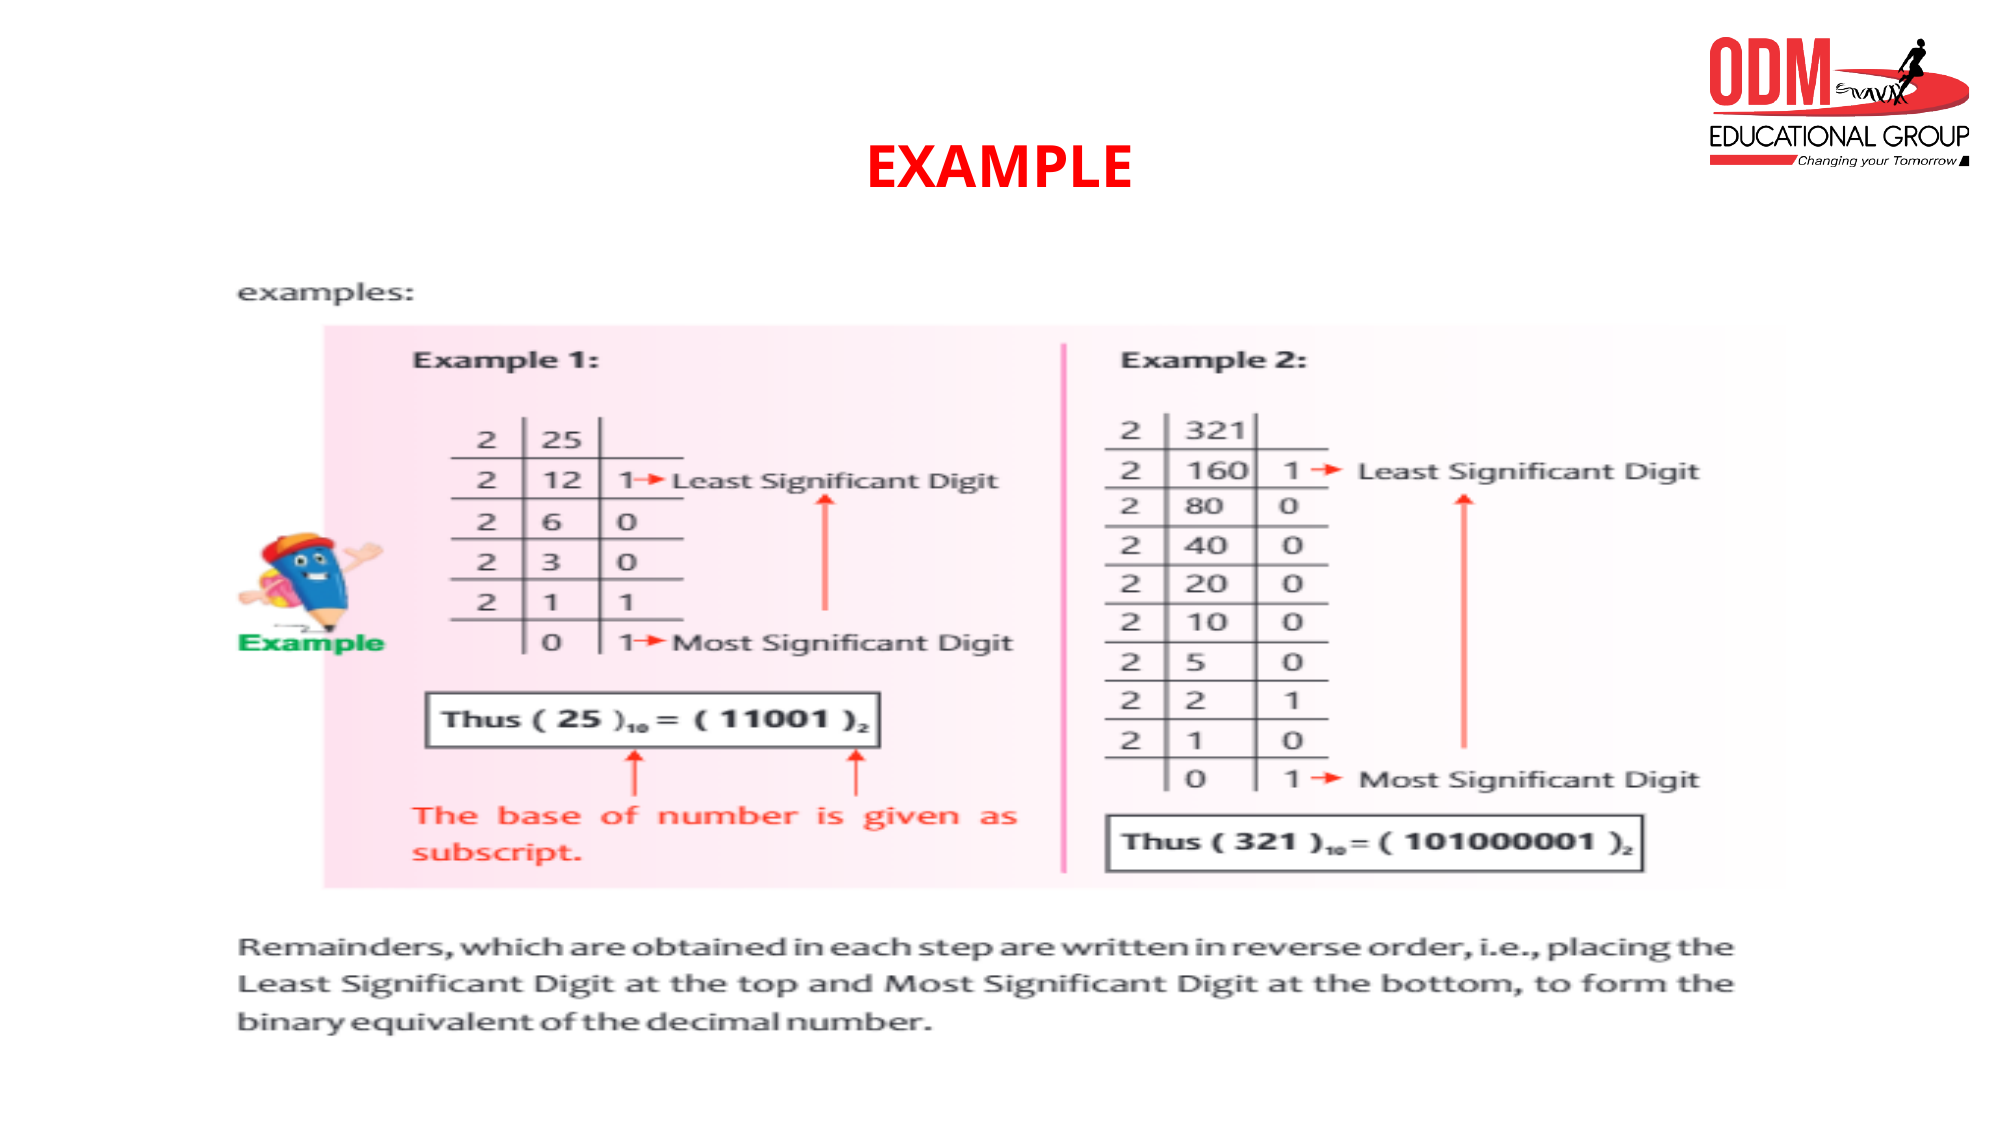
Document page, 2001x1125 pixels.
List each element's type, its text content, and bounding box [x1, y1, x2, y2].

title EXAMPLE [137, 59, 1863, 278]
text_box [1710, 37, 1970, 167]
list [137, 277, 1786, 1047]
